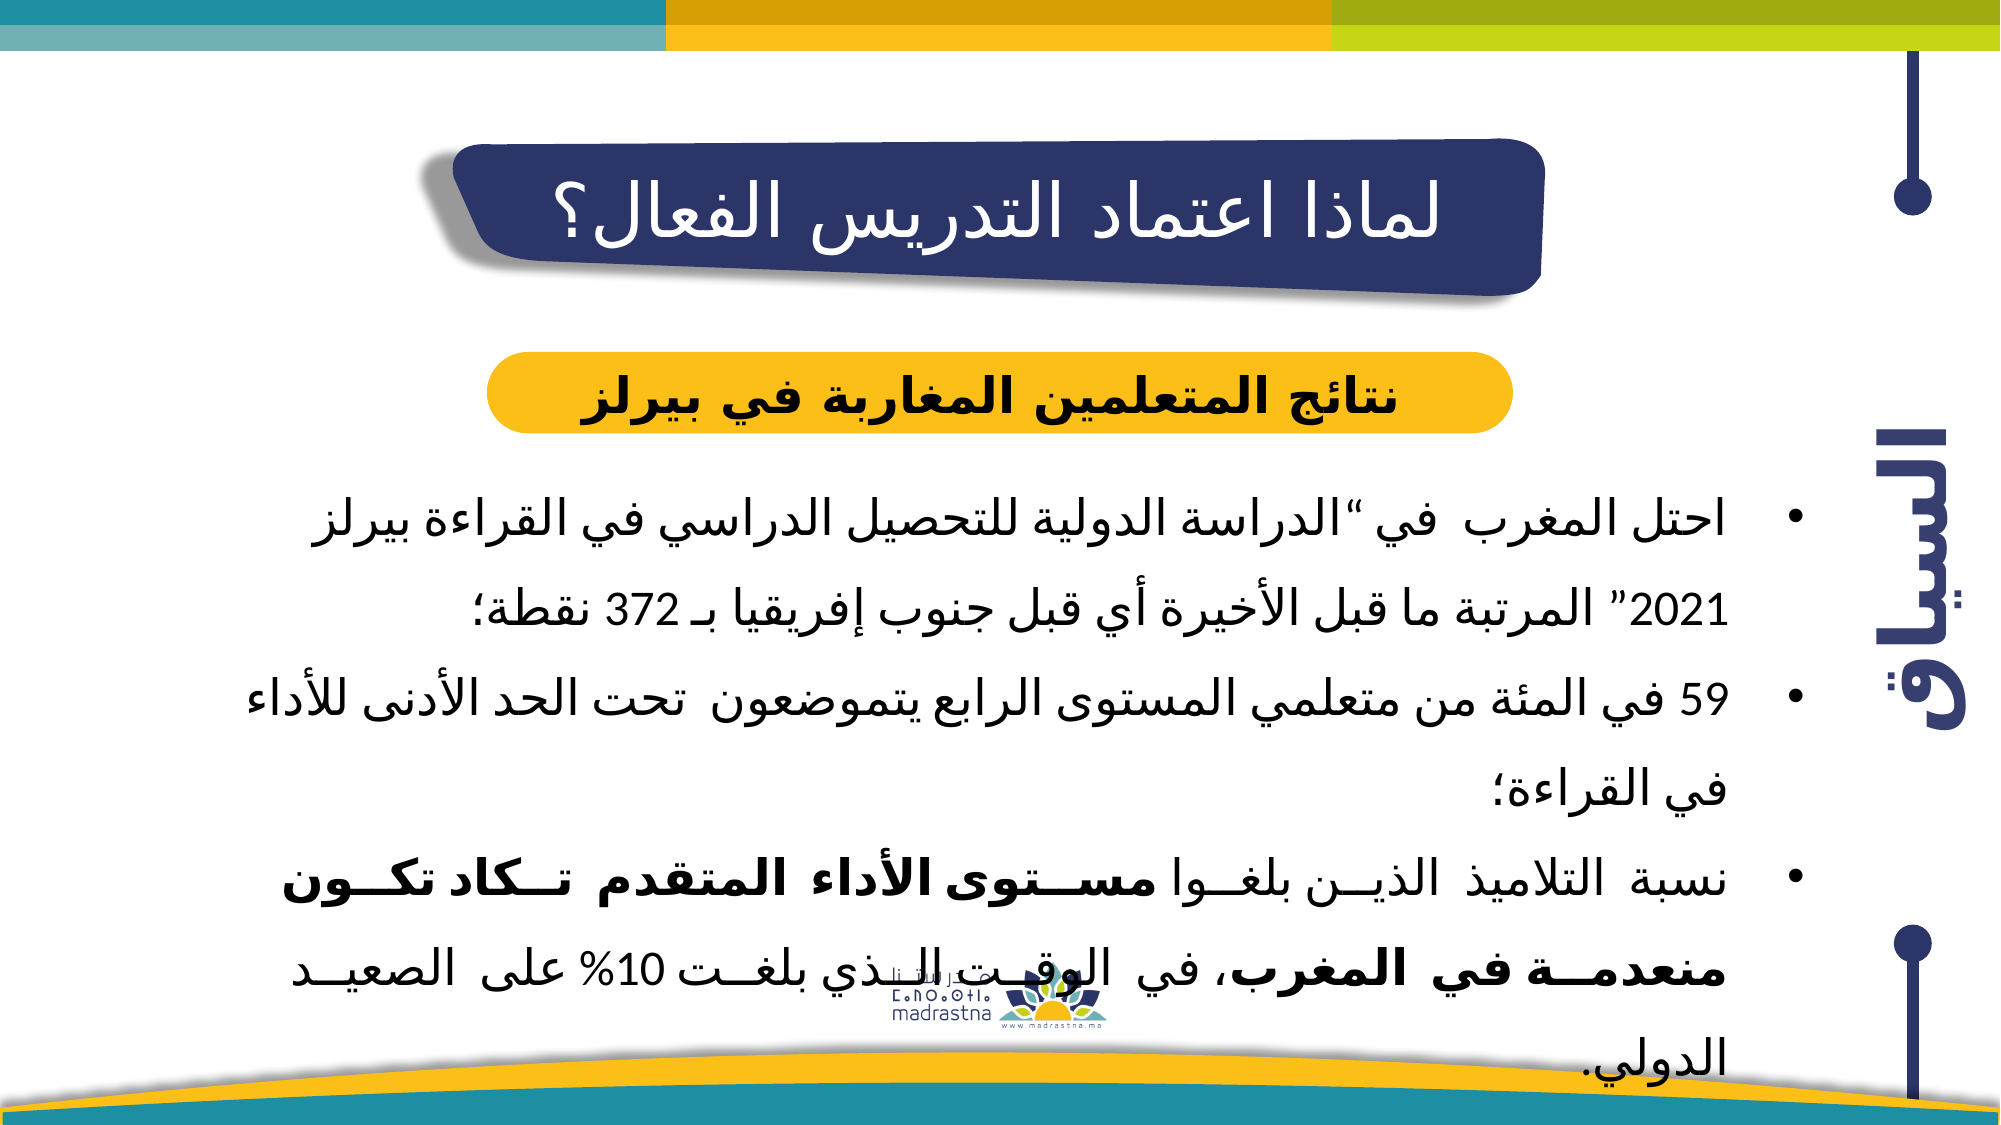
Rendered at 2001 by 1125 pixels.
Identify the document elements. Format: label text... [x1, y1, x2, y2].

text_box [486, 351, 1513, 434]
picture [893, 962, 1107, 1028]
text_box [1894, 925, 1931, 1052]
text_box السياق [1832, 136, 1988, 1021]
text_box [452, 100, 1548, 296]
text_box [0, 0, 2000, 52]
text_box احتل المغرب في “الدراسة الدولية للتحصيل الدراسي في القراءة بيرلز 2021” المرتبة ما قبل الأخيرة أي قبل جنوب إفريقيا بـ 372 نقطة؛ 59 في المئة من متعلمي المستوى الرابع يتموضعون تحت الحد الأدنى للأداء في القراءة؛ نسبة التلاميذ الذيــن بلغــوا مســتوى الأداء المتقدم تــكاد تكــون منعدمــة في المغرب، في الوقــت الــذي بلغــت 10% على الصعيــد الدولي. [180, 447, 1820, 1052]
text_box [1894, 52, 1931, 215]
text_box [0, 1052, 2000, 1125]
